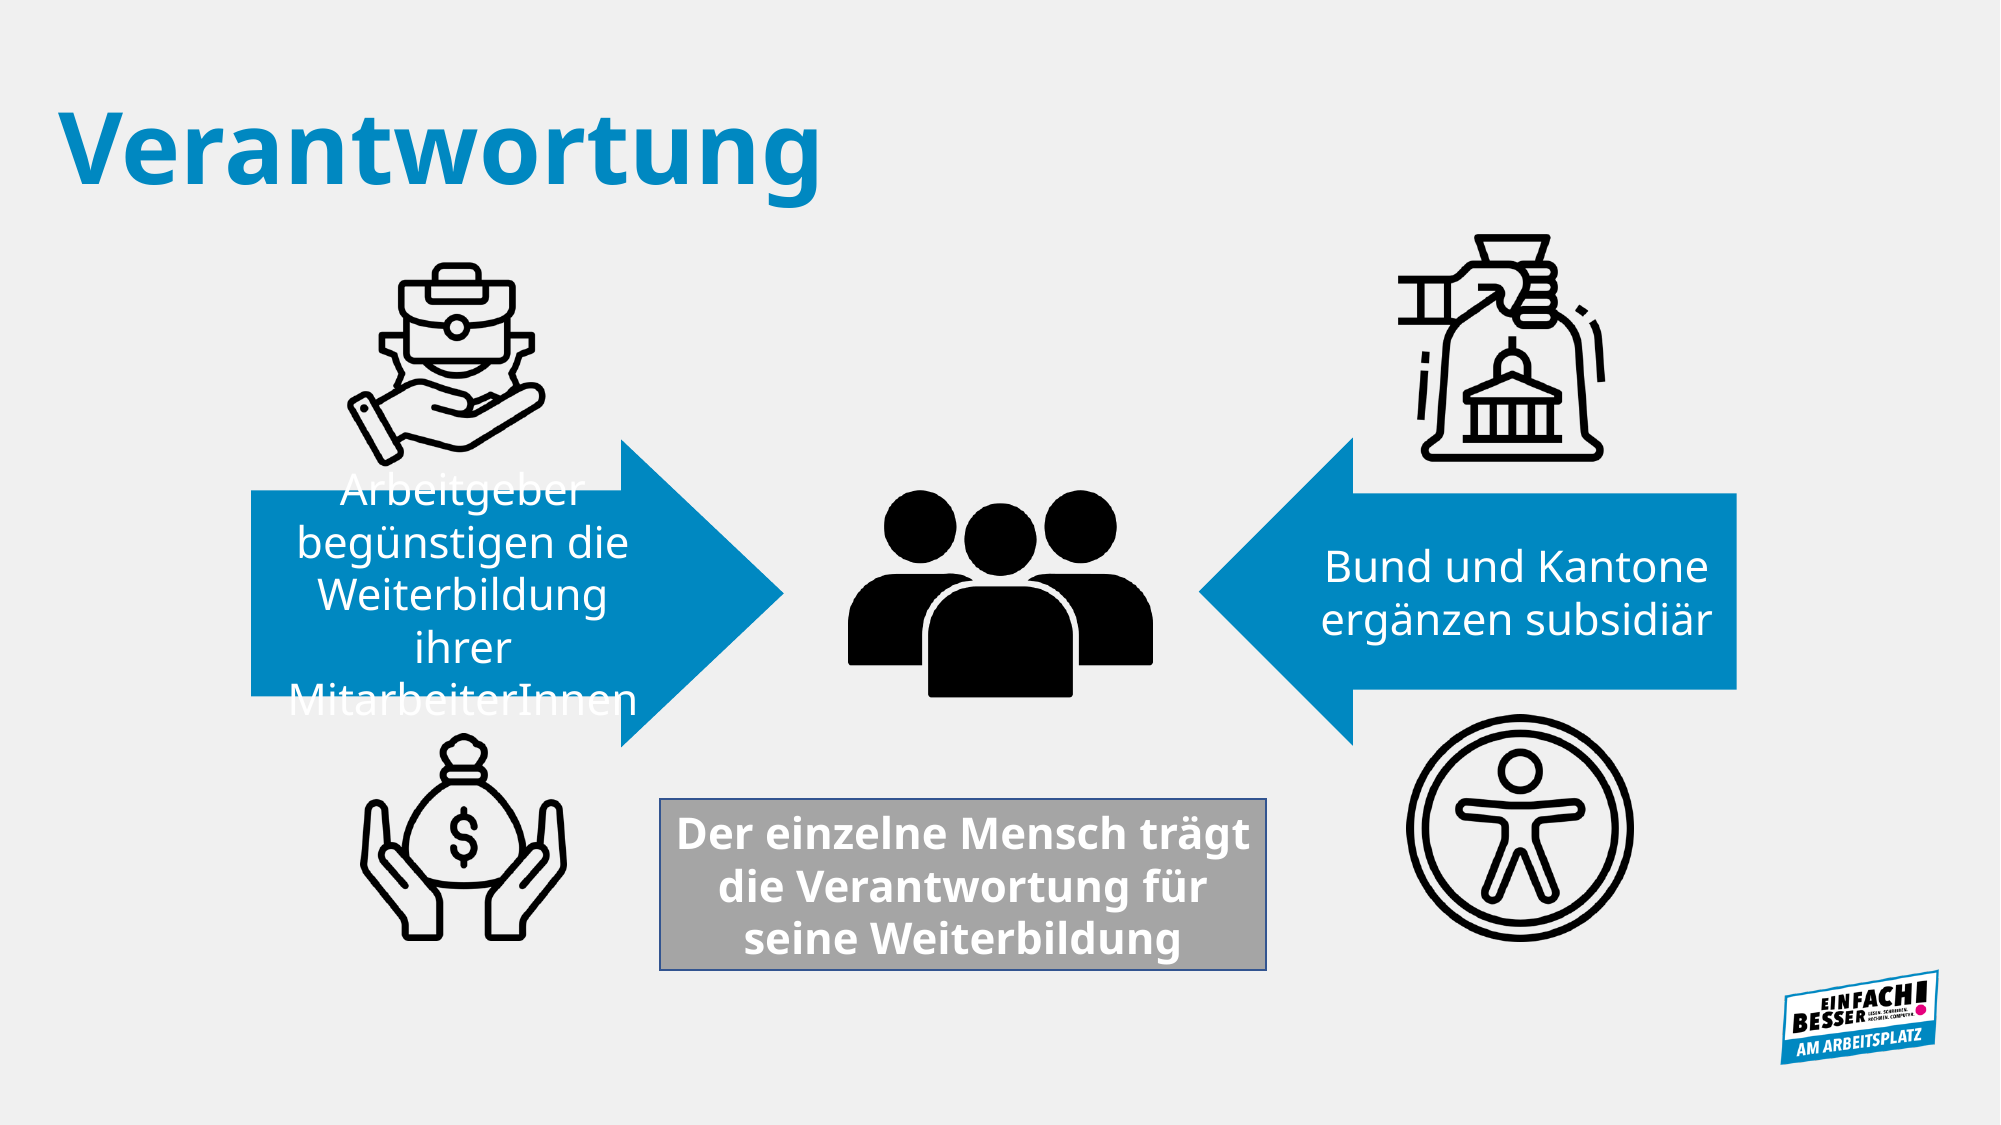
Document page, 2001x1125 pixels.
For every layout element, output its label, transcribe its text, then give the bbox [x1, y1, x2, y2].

picture [1834, 1039, 1841, 1051]
picture [1390, 226, 1634, 469]
picture [1907, 1030, 1913, 1041]
picture [1780, 969, 1936, 1059]
picture [1824, 1041, 1831, 1052]
picture [1899, 1031, 1906, 1042]
picture [1844, 1038, 1850, 1049]
picture [360, 733, 567, 941]
picture [1854, 1036, 1863, 1048]
picture [1873, 1036, 1879, 1046]
picture [1789, 989, 1939, 1065]
text_box Bund und Kantone ergänzen subsidiär [1199, 435, 1738, 749]
picture [801, 394, 1199, 793]
text_box Der einzelne Mensch trägt die Verantwortung für seine Weiterbildung [659, 798, 1267, 971]
picture [1798, 1044, 1805, 1055]
picture [1406, 714, 1634, 942]
picture [1866, 1035, 1872, 1046]
text_box Verantwortung [44, 55, 1923, 250]
picture [1785, 973, 1936, 1039]
picture [341, 259, 551, 469]
picture [1808, 1043, 1814, 1054]
text_box Arbeitgeber begünstigen die Weiterbildung ihrer MitarbeiterInnen [250, 436, 786, 750]
picture [1882, 1032, 1896, 1044]
